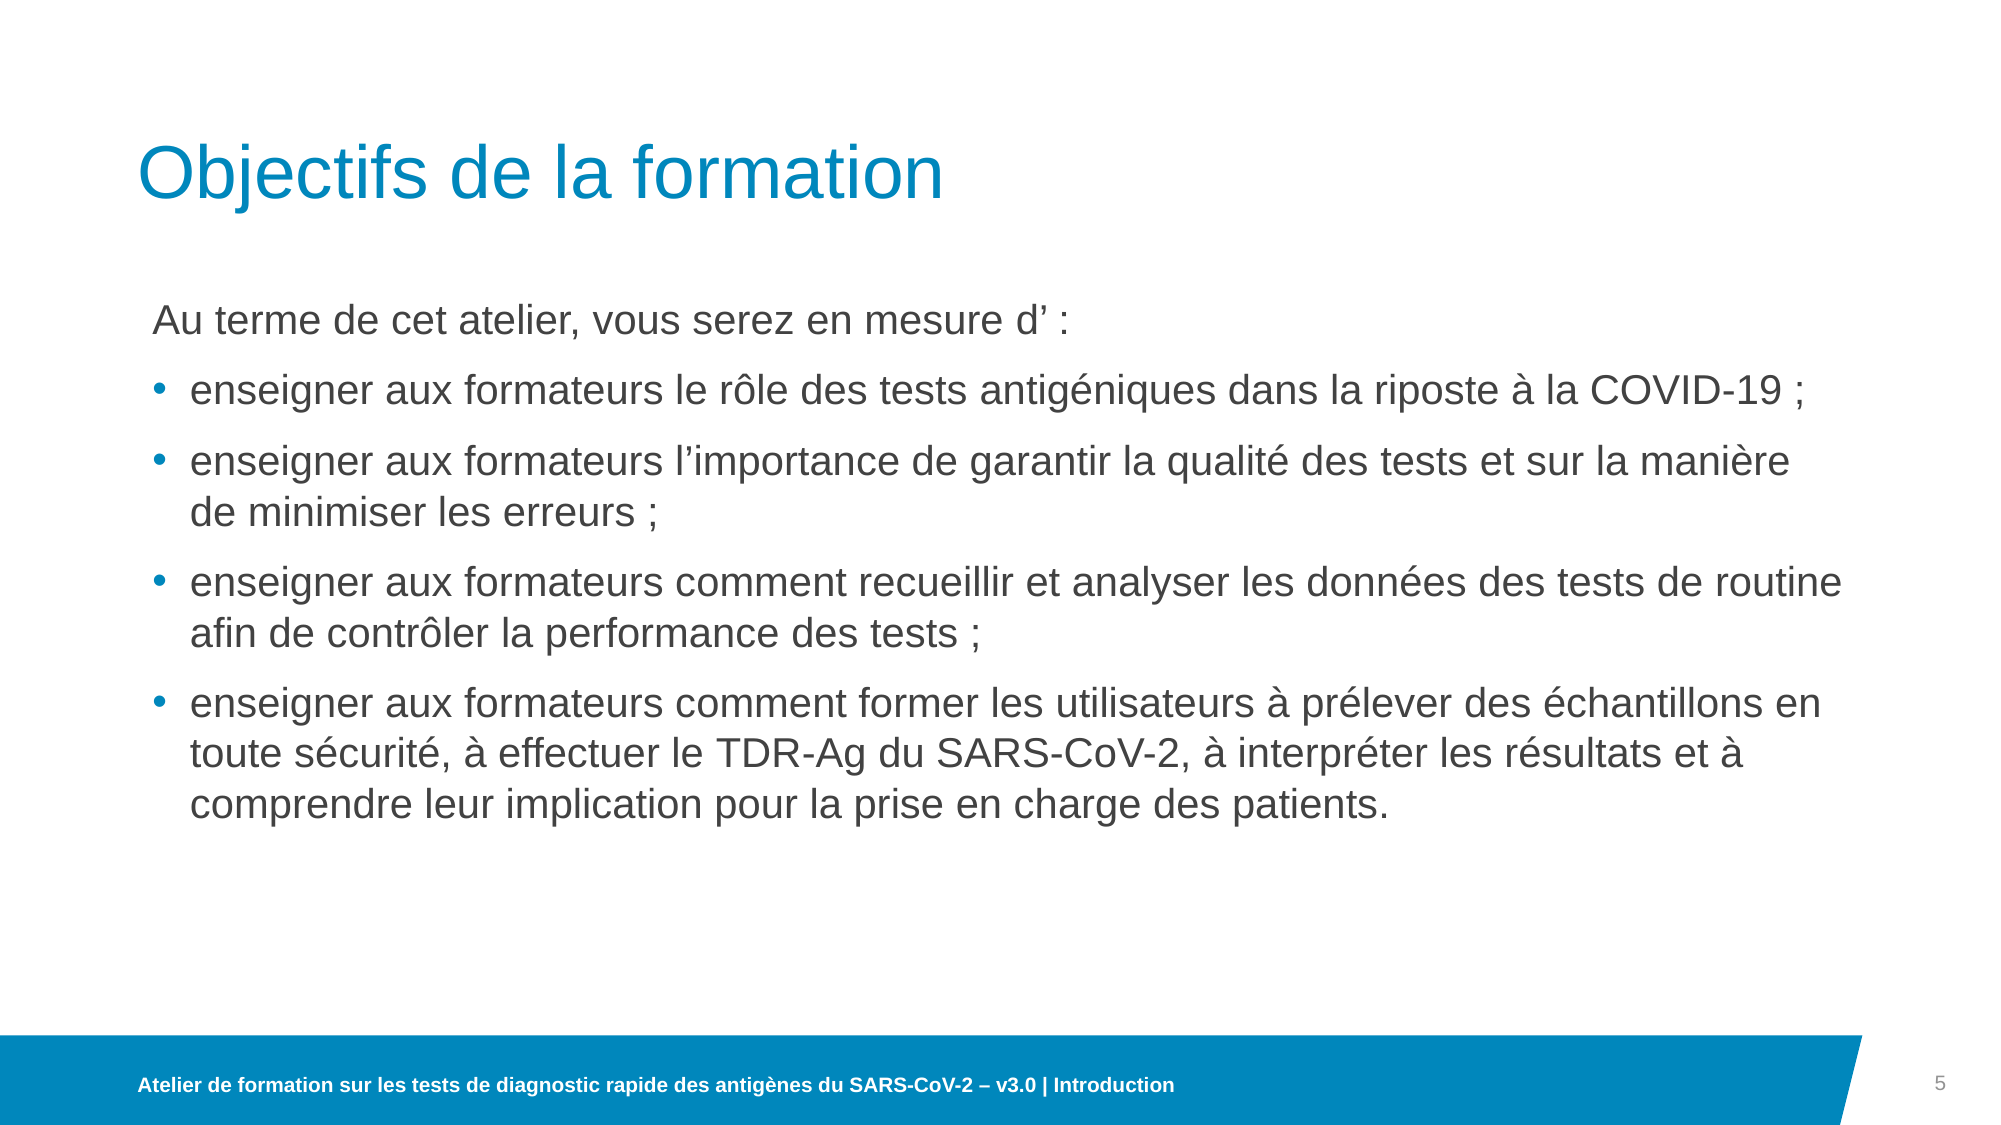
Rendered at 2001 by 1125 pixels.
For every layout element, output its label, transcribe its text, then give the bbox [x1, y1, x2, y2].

footer Atelier de formation sur les tests de diagnostic rapide des antigènes du SARS-CoV-2 – v3.0 | Introduction [137, 1042, 1338, 1125]
title Objectifs de la formation [137, 59, 1863, 215]
list Au terme de cet atelier, vous serez en mesure d’ : enseigner aux formateurs le rôle des tests antigéniques dans la riposte à la COVID-19 ; enseigner aux formateurs l’importance de garantir la qualité des tests et sur la manière de minimiser les erreurs ; enseigner aux formateurs comment recueillir et analyser les données des tests de routine afin de contrôler la performance des tests ; enseigner aux formateurs comment former les utilisateurs à prélever des échantillons en toute sécurité, à effectuer le TDR-Ag du SARS-CoV-2, à interpréter les résultats et à comprendre leur implication pour la prise en charge des patients. [137, 284, 1863, 1014]
slide_number 5 [1862, 1035, 1947, 1125]
